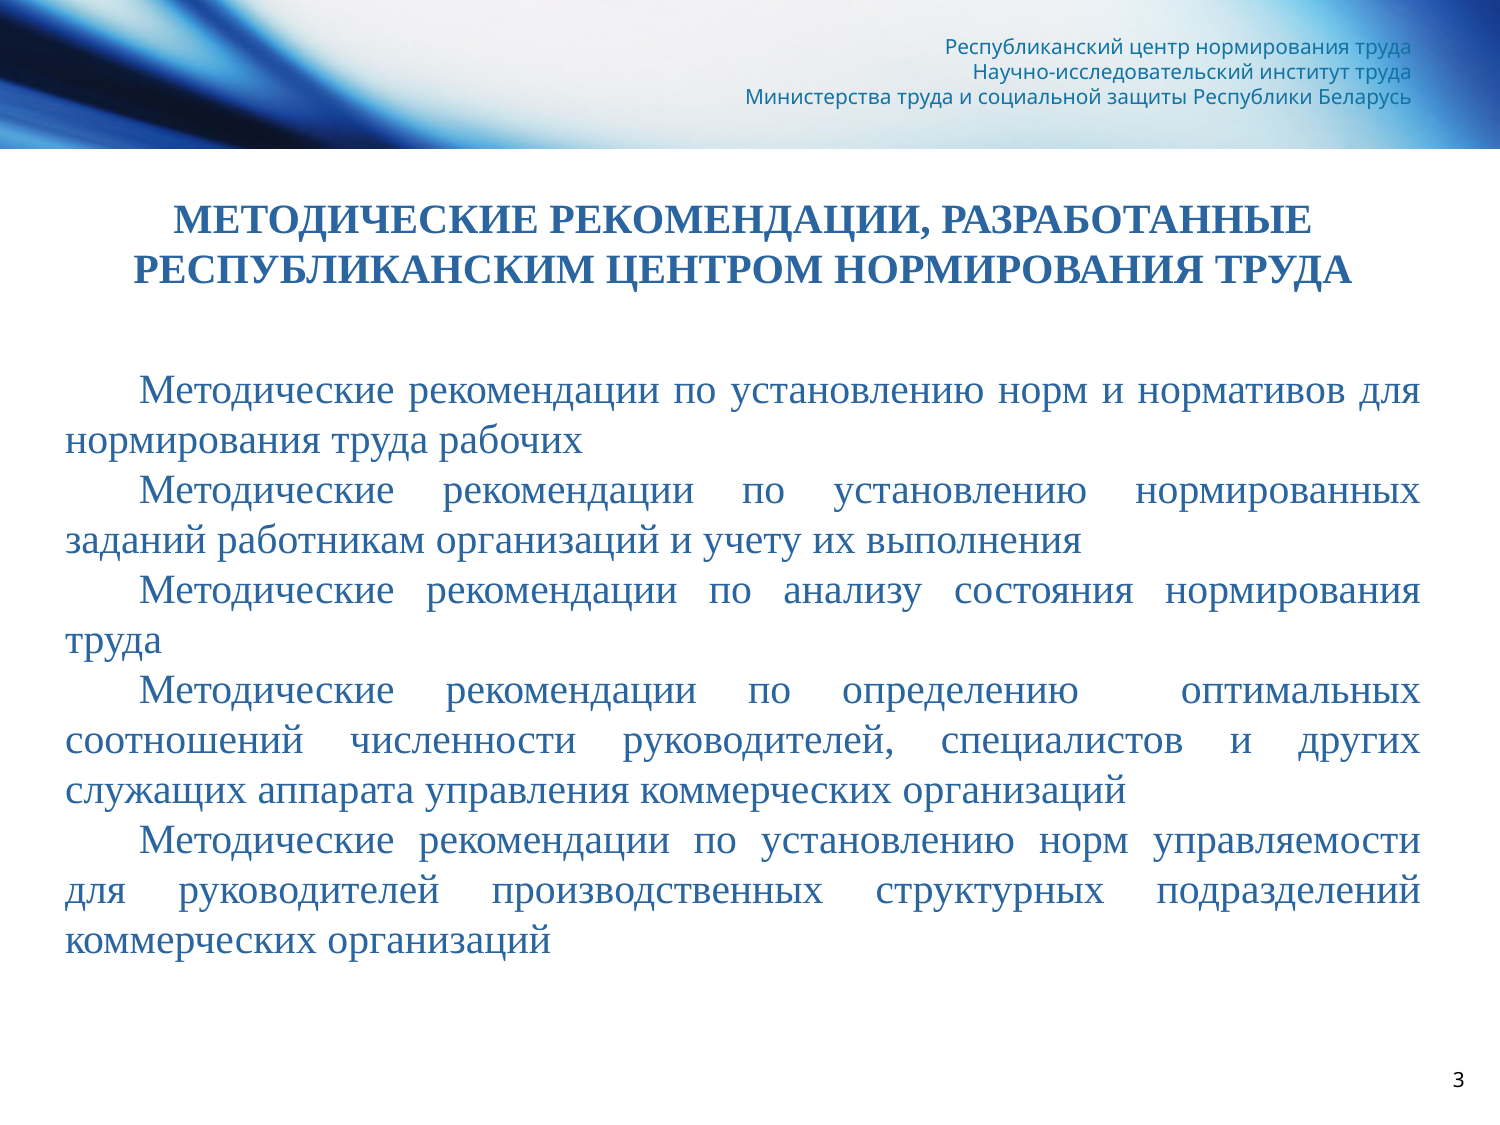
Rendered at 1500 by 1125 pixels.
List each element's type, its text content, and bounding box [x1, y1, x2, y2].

text_box 3 [1421, 1059, 1497, 1125]
title Республиканский центр нормирования труда Научно-исследовательский институт труда Министерства труда и социальной защиты Республики Беларусь [76, 24, 1427, 118]
text_box МЕТОДИЧЕСКИЕ РЕКОМЕНДАЦИИ, РАЗРАБОТАННЫЕ РЕСПУБЛИКАНСКИМ ЦЕНТРОМ НОРМИРОВАНИЯ ТРУДА Методические рекомендации по установлению норм и нормативов для нормирования труда рабочих Методические рекомендации по установлению нормированных заданий работникам организаций и учету их выполнения Методические рекомендации по анализу состояния нормирования труда Методические рекомендации по определению оптимальных соотношений численности руководителей, специалистов и других служащих аппарата управления коммерческих организаций Методические рекомендации по установлению норм управляемости для руководителей производственных структурных подразделений коммерческих организаций [64, 191, 1422, 1083]
picture [0, 0, 1500, 149]
